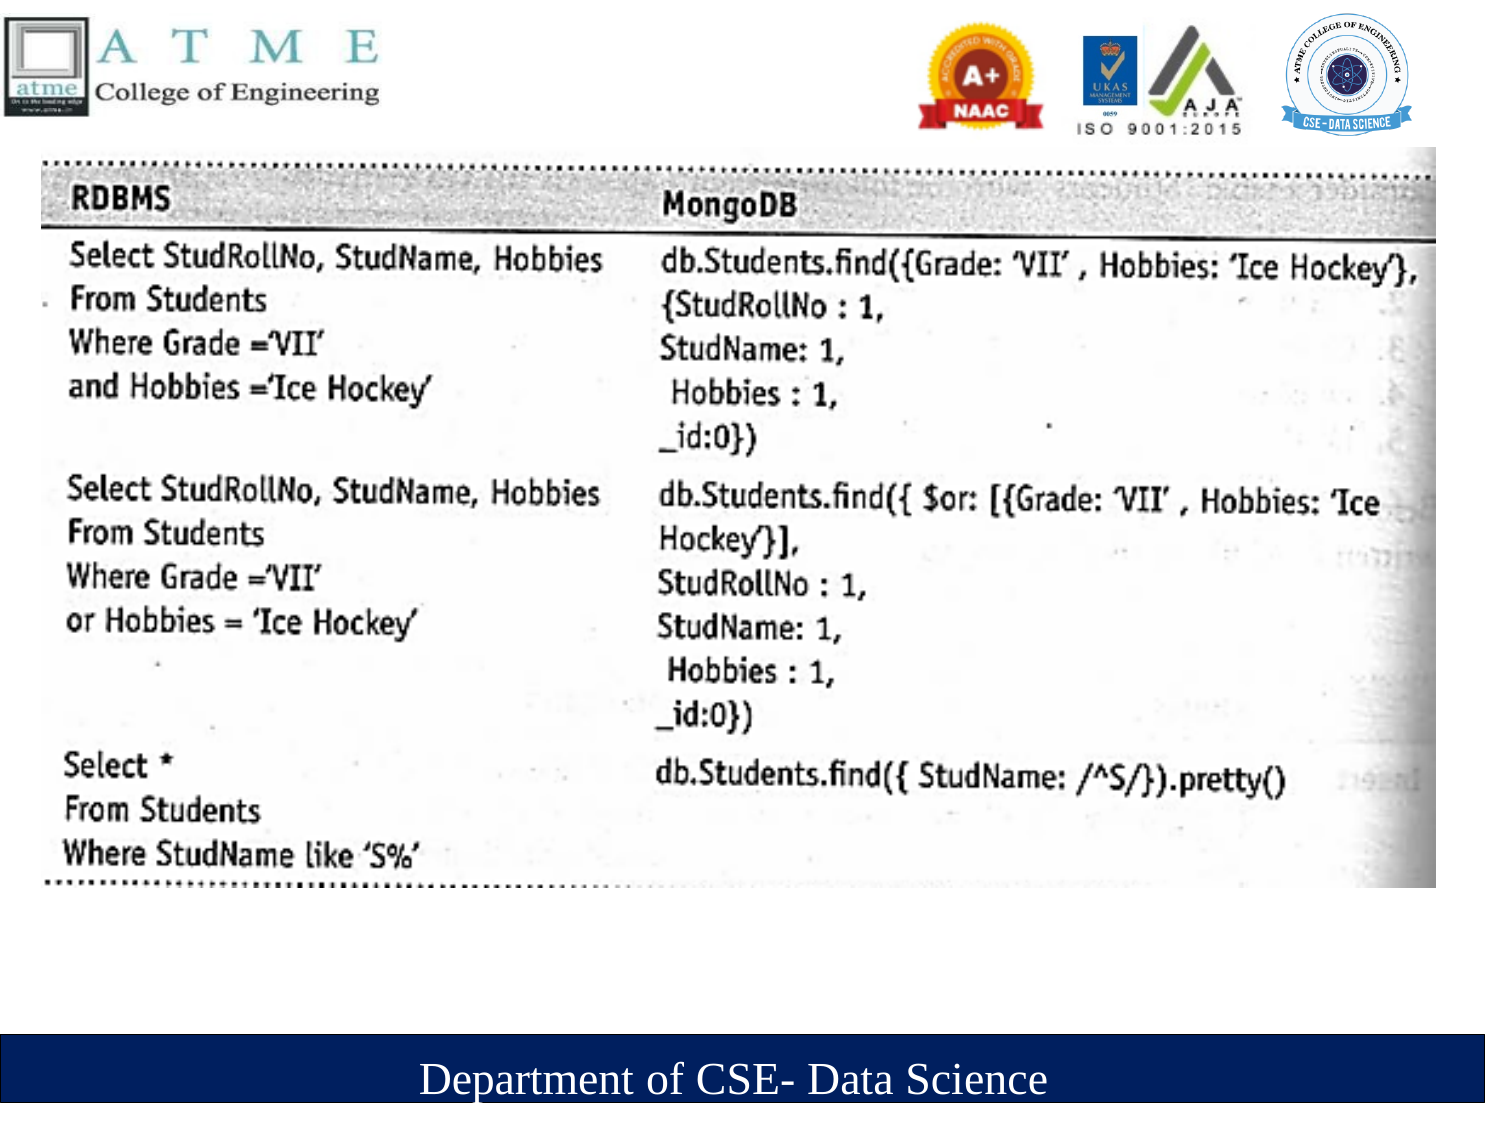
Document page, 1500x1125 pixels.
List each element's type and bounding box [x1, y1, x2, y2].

picture [0, 13, 383, 121]
picture [903, 20, 1058, 147]
picture [1281, 9, 1412, 140]
list [41, 147, 1436, 888]
text_box [0, 1033, 1486, 1104]
text_box [1061, 16, 1256, 146]
